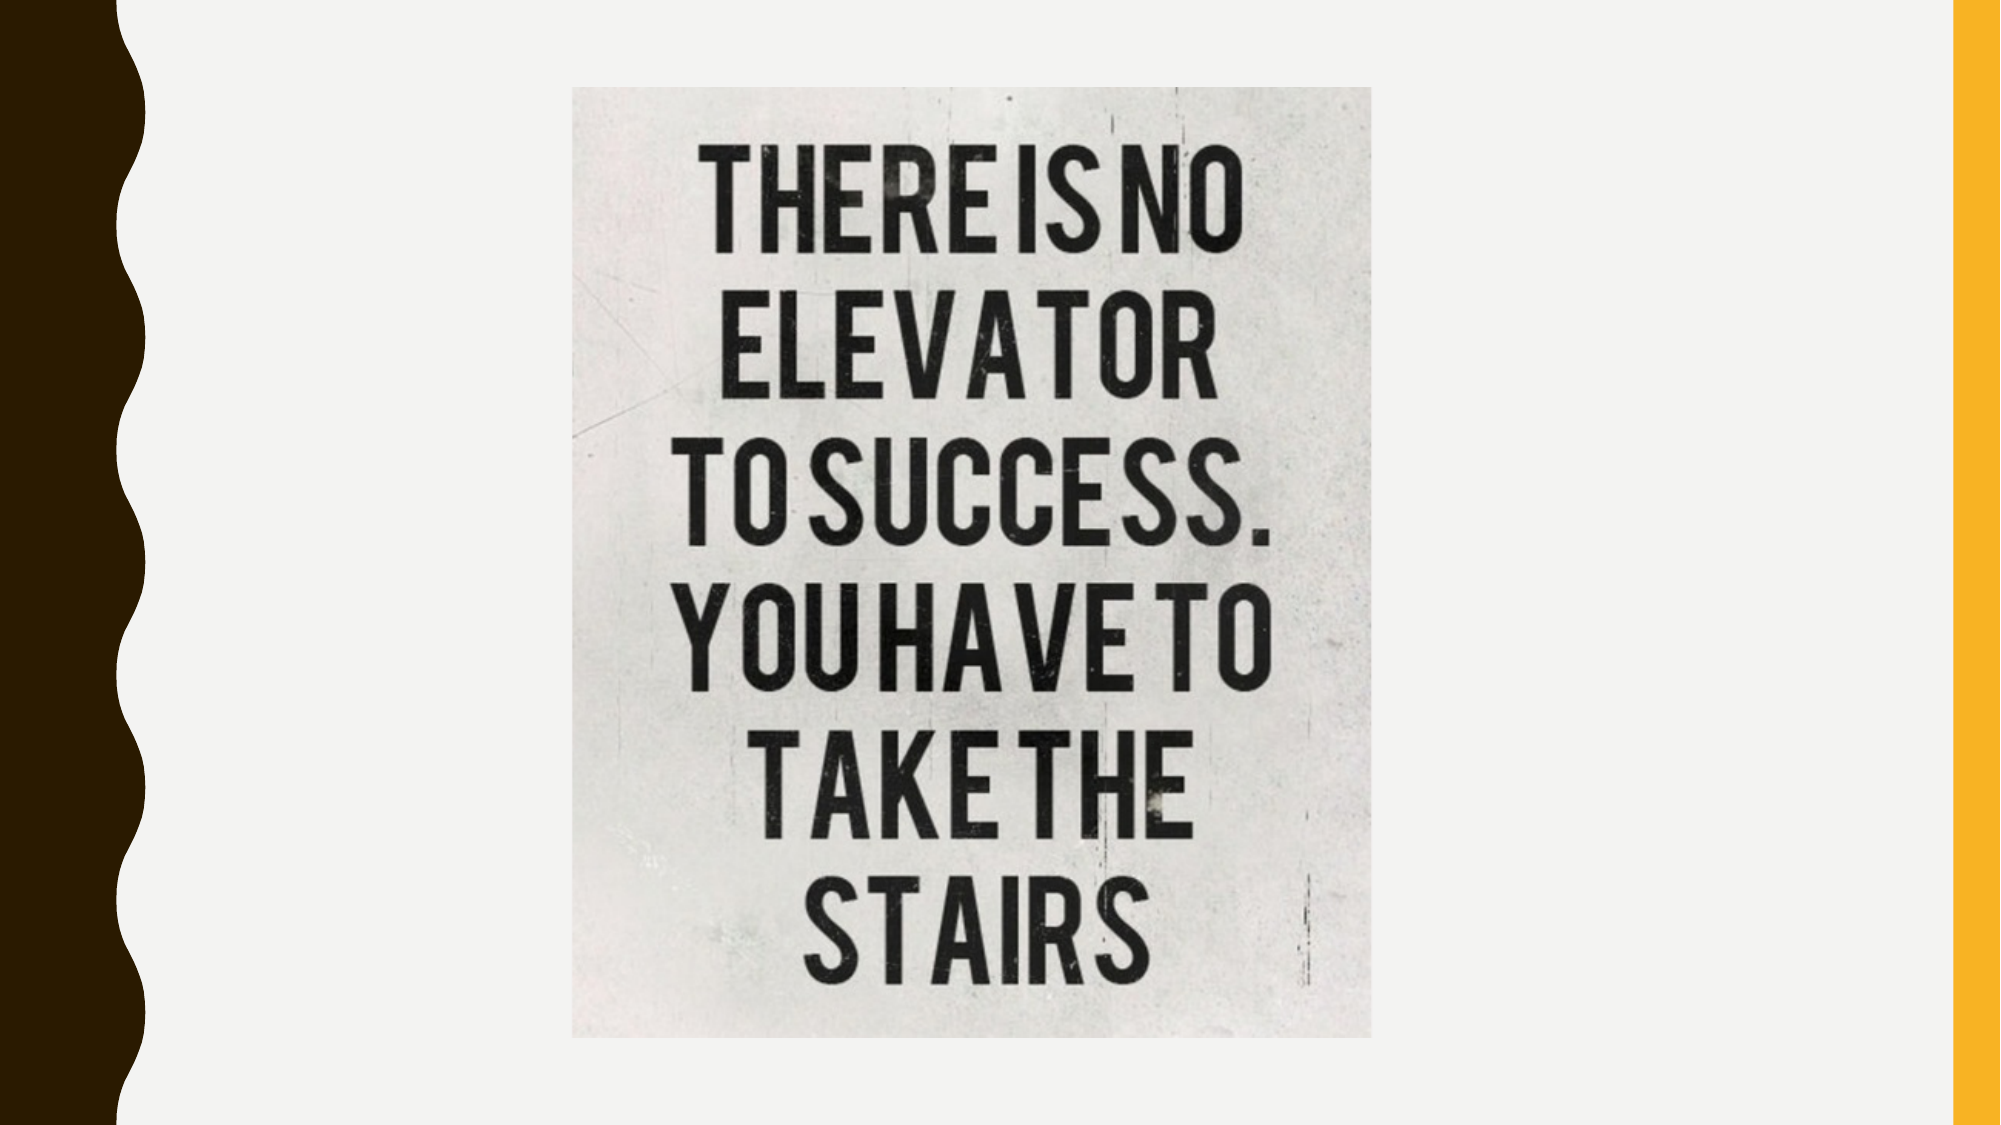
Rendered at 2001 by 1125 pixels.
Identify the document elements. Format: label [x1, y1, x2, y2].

list [571, 88, 1373, 1039]
